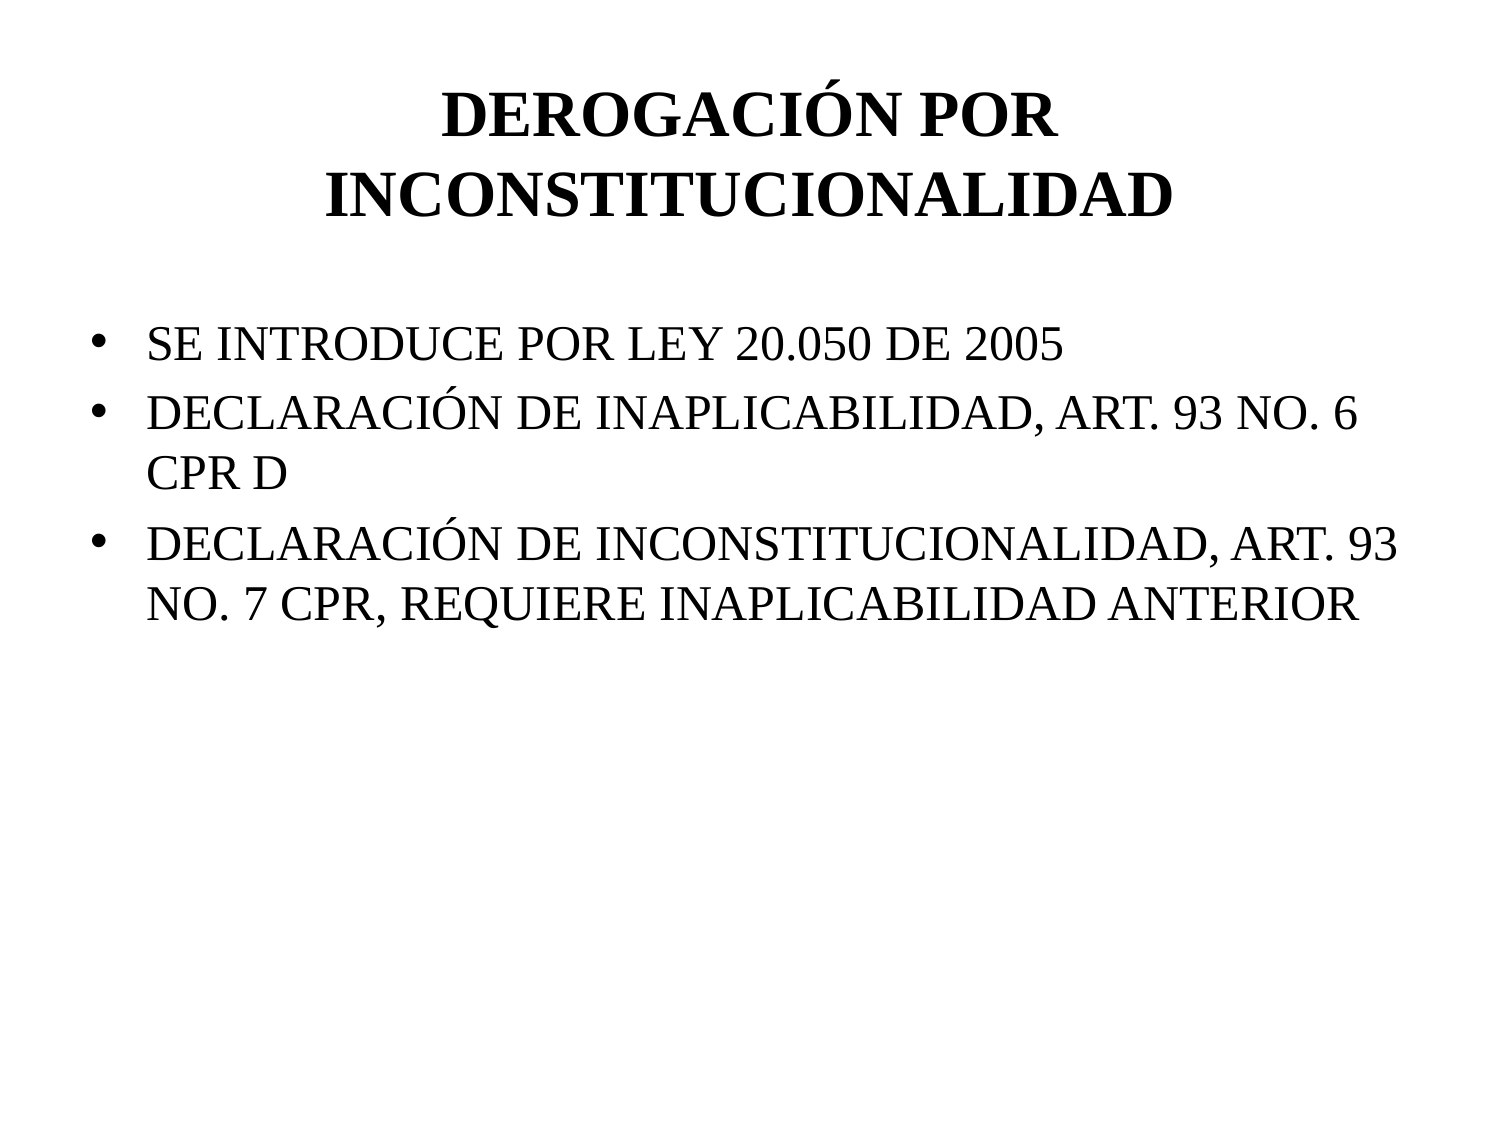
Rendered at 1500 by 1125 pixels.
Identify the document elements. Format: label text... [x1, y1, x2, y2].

list SE INTRODUCE POR LEY 20.050 DE 2005 DECLARACIÓN DE INAPLICABILIDAD, ART. 93 NO. 6 CPR D DECLARACIÓN DE INCONSTITUCIONALIDAD, ART. 93 NO. 7 CPR, REQUIERE INAPLICABILIDAD ANTERIOR [75, 302, 1425, 1000]
title DEROGACIÓN POR INCONSTITUCIONALIDAD [75, 62, 1425, 238]
